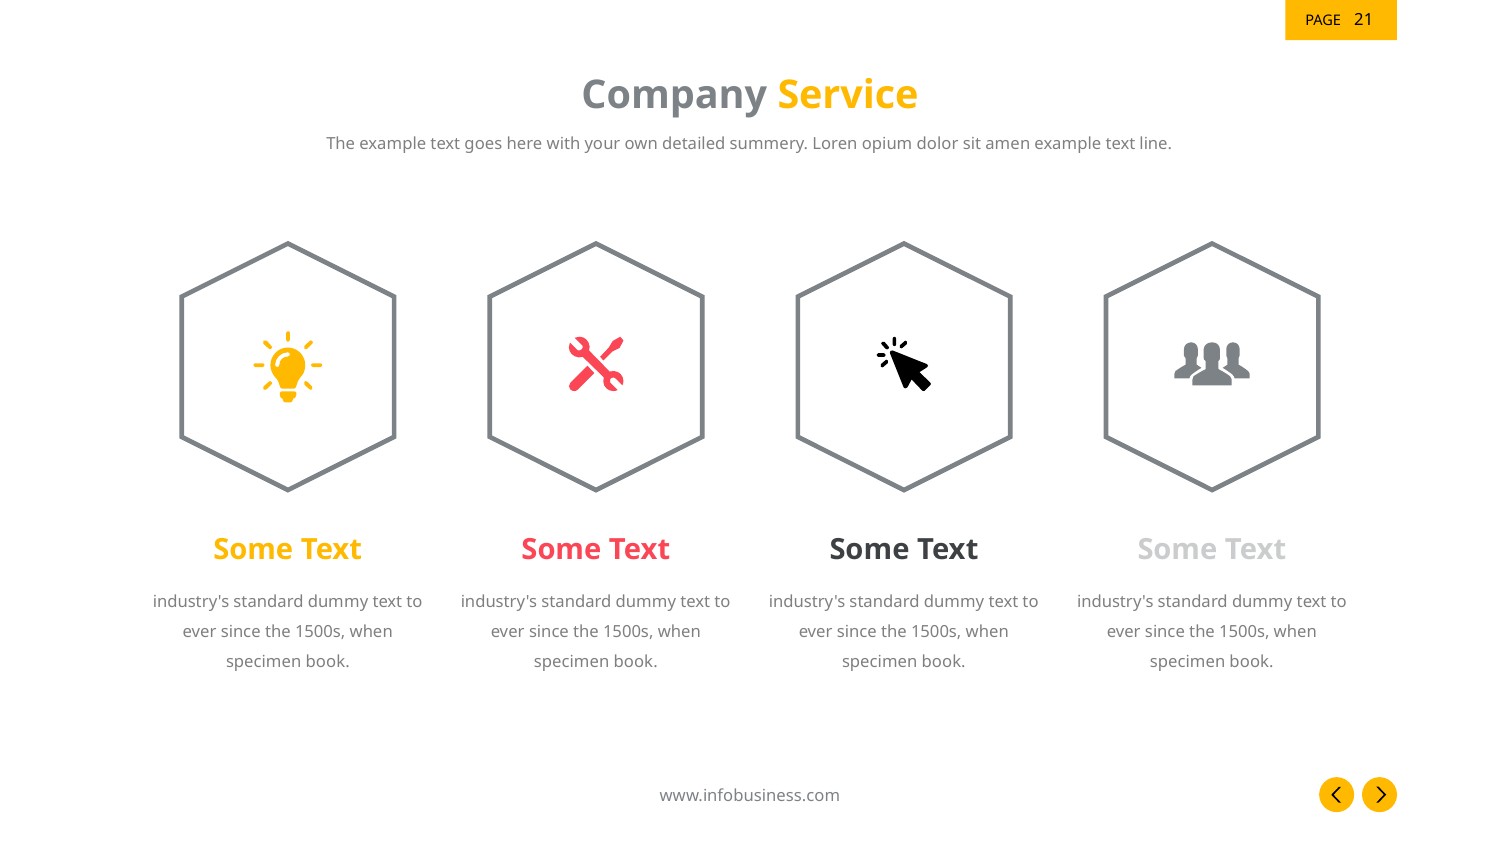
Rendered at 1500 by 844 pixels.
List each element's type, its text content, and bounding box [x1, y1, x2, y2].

text_box industry's standard dummy text to ever since the 1500s, when specimen book. [448, 574, 743, 658]
text_box industry's standard dummy text to ever since the 1500s, when specimen book. [140, 574, 435, 658]
text_box [876, 353, 886, 357]
text_box [181, 243, 395, 491]
text_box [263, 381, 273, 390]
text_box [253, 363, 265, 368]
text_box industry's standard dummy text to ever since the 1500s, when specimen book. [756, 574, 1052, 658]
text_box [889, 350, 931, 392]
text_box [304, 381, 313, 390]
title Company Service [103, 58, 1397, 134]
text_box [568, 336, 624, 392]
text_box [880, 359, 888, 368]
text_box [311, 363, 323, 368]
text_box industry's standard dummy text to ever since the 1500s, when specimen book. [1065, 574, 1360, 658]
footer www.infobusiness.com [632, 772, 868, 818]
text_box [286, 331, 290, 342]
text_box [881, 341, 890, 350]
text_box Some Text [774, 524, 1034, 571]
text_box [279, 391, 297, 403]
text_box [270, 347, 306, 389]
text_box [1105, 243, 1319, 491]
text_box Some Text [1082, 524, 1342, 571]
text_box [797, 243, 1011, 491]
text_box [892, 336, 897, 347]
text_box Some Text [466, 524, 726, 571]
slide_number ‹#› [1342, 8, 1401, 32]
subtitle The example text goes here with your own detailed summery. Loren opium dolor sit amen example text line. [103, 134, 1397, 153]
text_box Some Text [158, 524, 418, 571]
text_box [304, 340, 313, 350]
text_box [1174, 342, 1232, 386]
text_box [1222, 342, 1250, 379]
text_box [489, 243, 703, 491]
text_box [263, 340, 273, 350]
text_box [899, 340, 907, 349]
